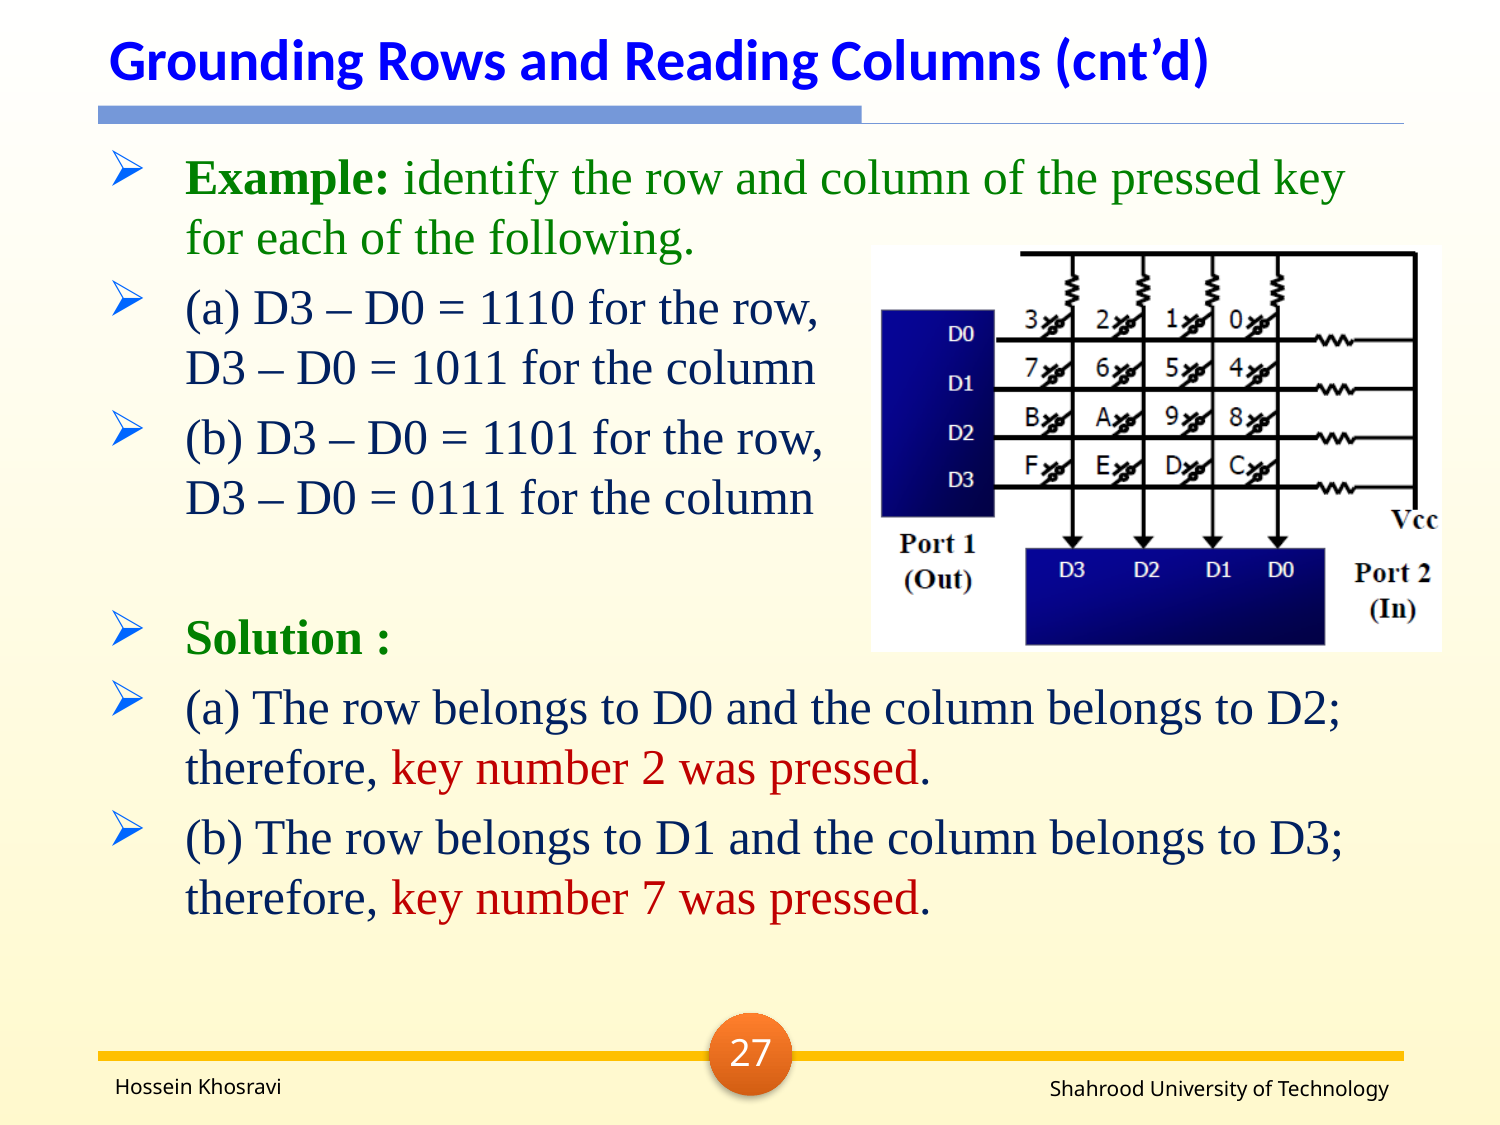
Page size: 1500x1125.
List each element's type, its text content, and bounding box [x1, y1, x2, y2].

footer Shahrood University of Technology [928, 1068, 1404, 1110]
slide_number Hossein Khosravi [99, 1066, 425, 1108]
picture [871, 245, 1442, 652]
title Grounding Rows and Reading Columns (cnt’d) [94, 23, 1407, 100]
list Example: identify the row and column of the pressed key for each of the following. (a) D3 – D0 = 1110 for the row, D3 – D0 = 1011 for the column (b) D3 – D0 = 1101 for the row, D3 – D0 = 0111 for the column Solution : (a) The row belongs to D0 and the column belongs to D2; therefore, key number 2 was pressed. (b) The row belongs to D1 and the column belongs to D3; therefore, key number 7 was pressed. [92, 137, 1406, 988]
